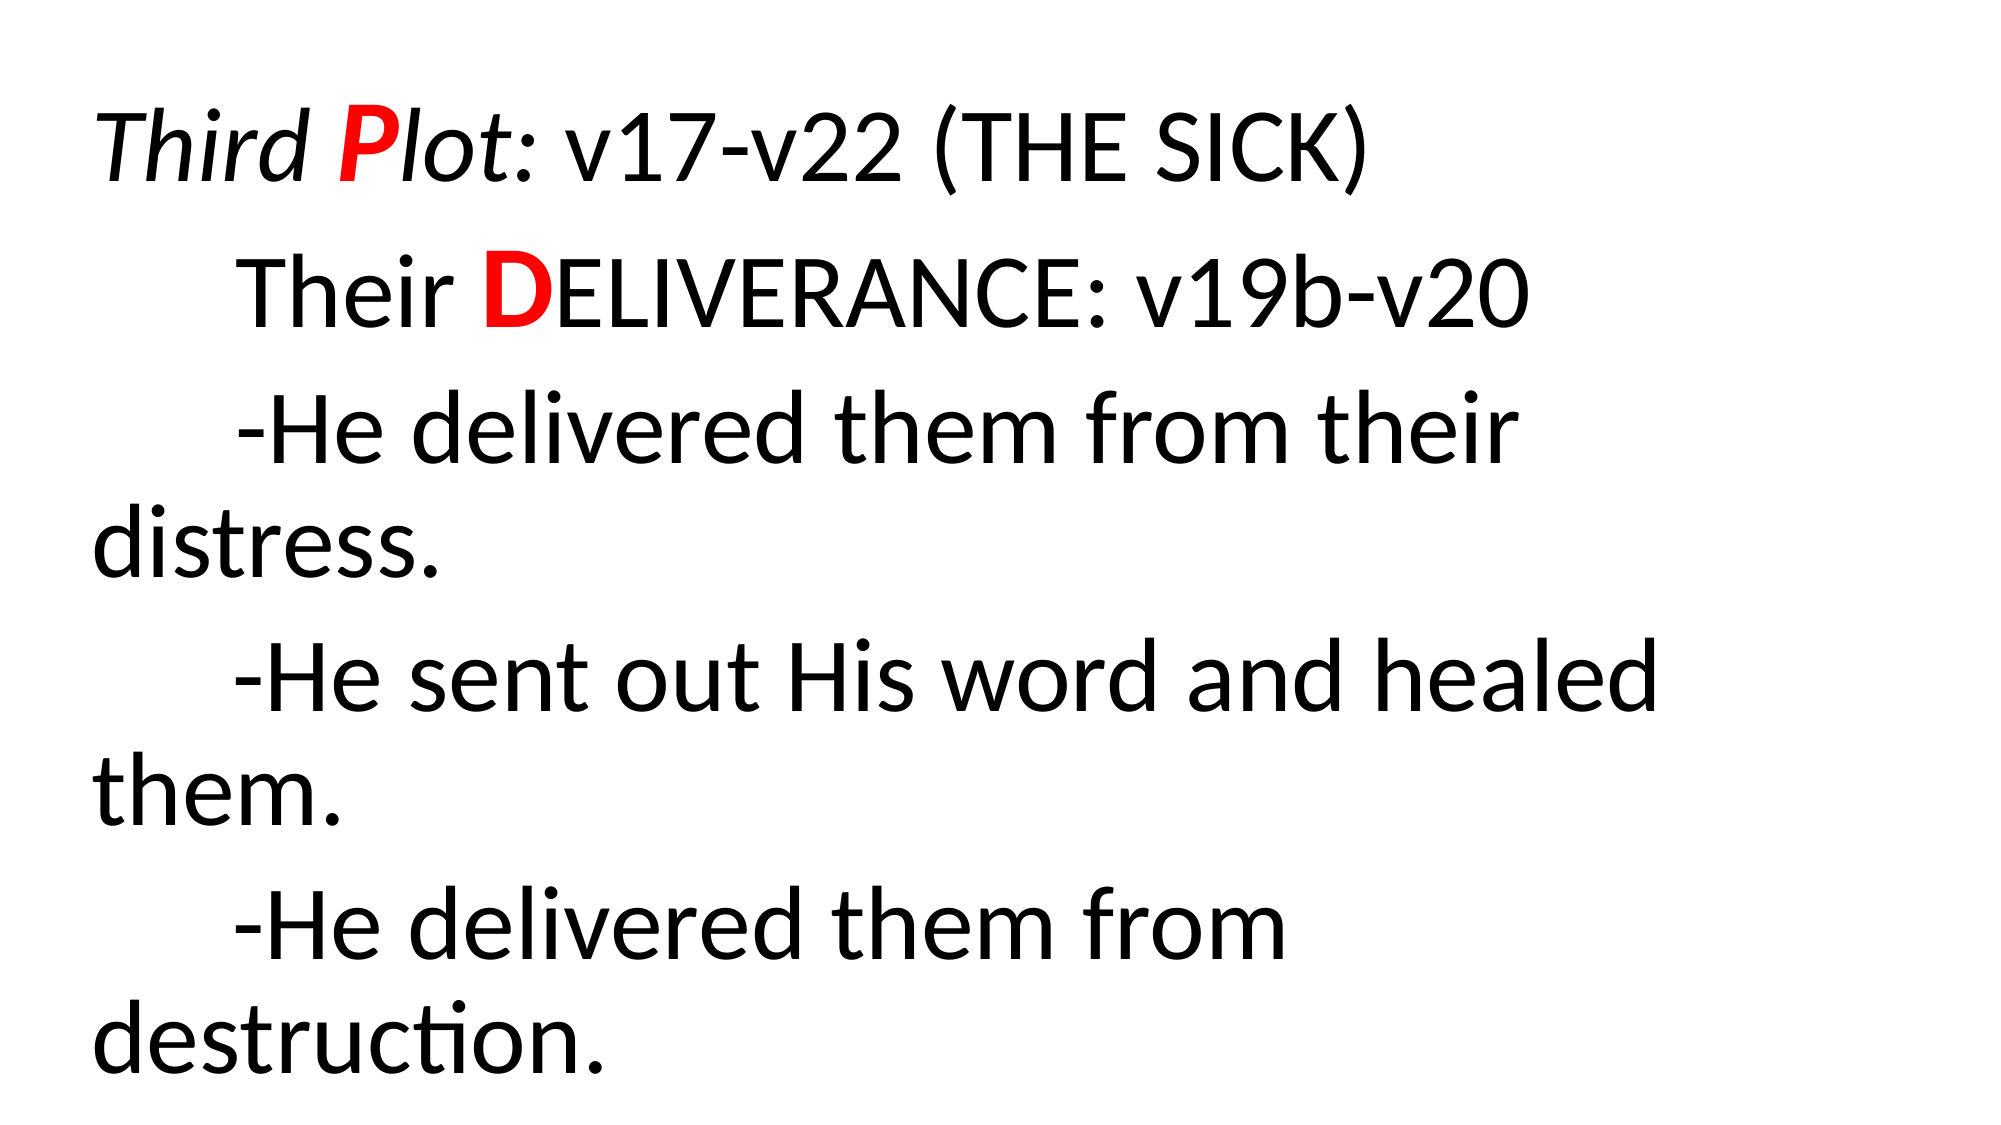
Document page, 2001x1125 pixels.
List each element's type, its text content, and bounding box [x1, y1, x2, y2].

list Third Plot: v17-v22 (THE SICK) Their DELIVERANCE: v19b-v20 -He delivered them from their distress. -He sent out His word and healed them. -He delivered them from destruction. [76, 72, 1941, 1104]
